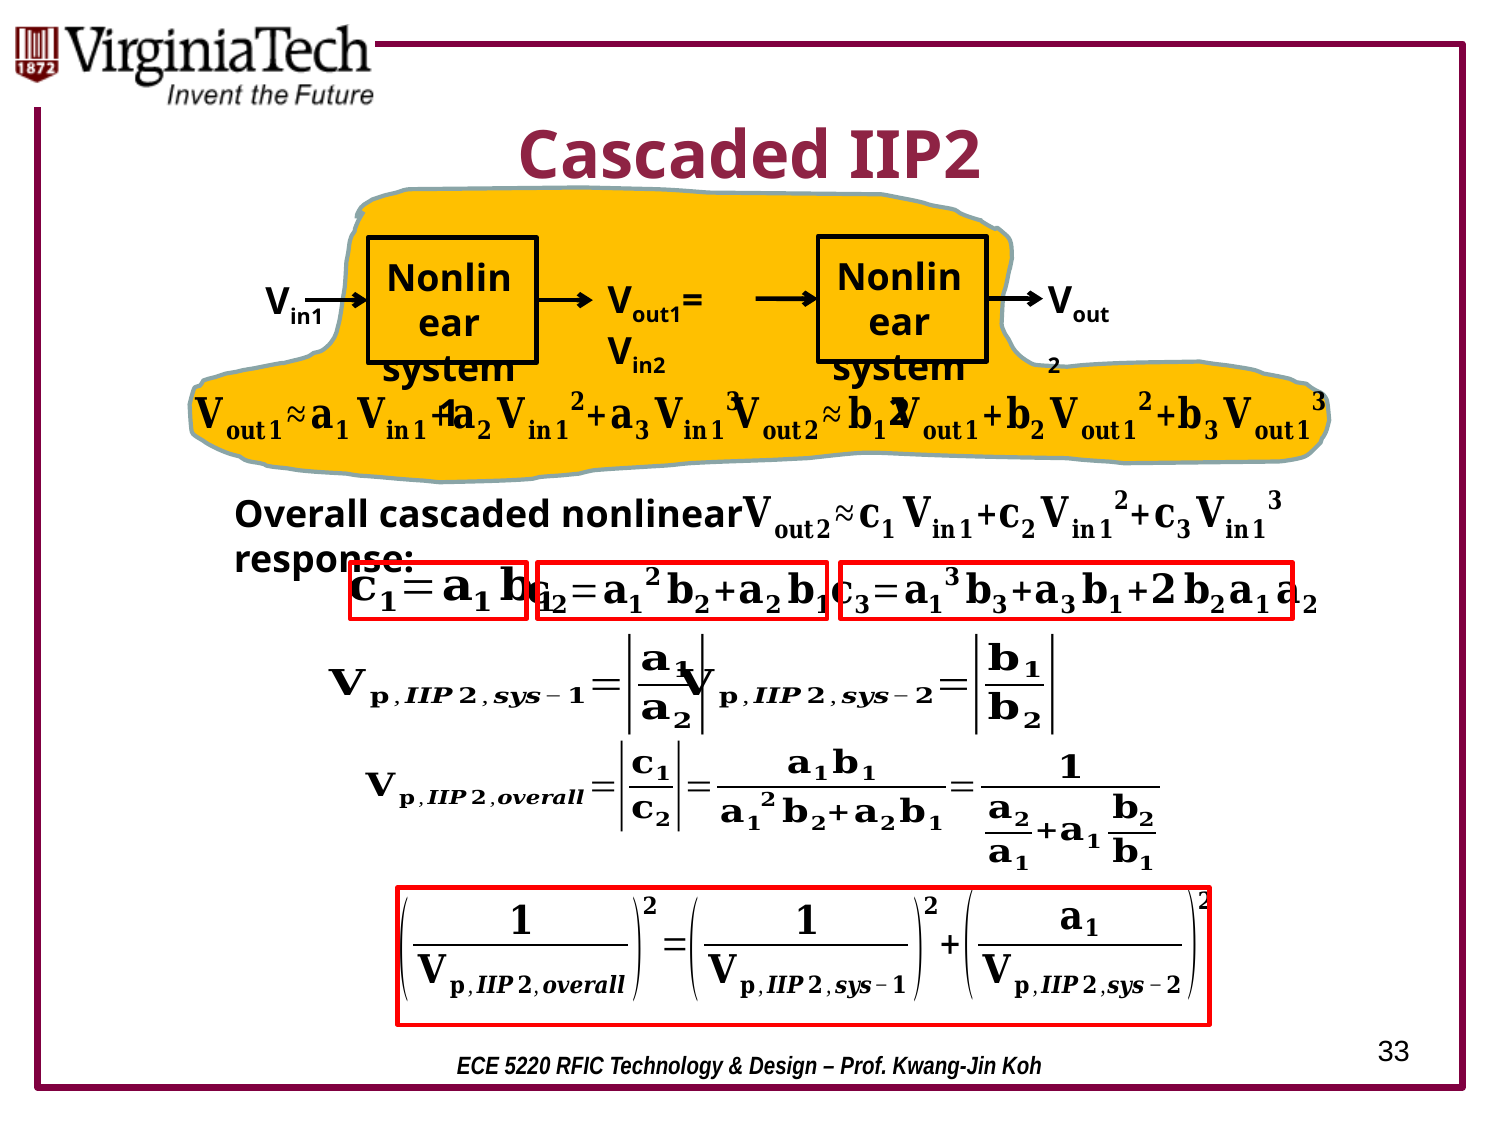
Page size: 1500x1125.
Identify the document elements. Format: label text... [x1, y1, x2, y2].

text_box [535, 560, 829, 621]
text_box [340, 213, 1015, 298]
text_box [187, 307, 1332, 482]
title Cascaded IIP2 [75, 104, 1425, 213]
text_box [838, 560, 1295, 621]
text_box [816, 234, 989, 296]
text_box Vin1 [250, 269, 339, 387]
text_box [366, 236, 539, 298]
text_box Nonlinear system 2 [811, 245, 987, 441]
text_box Overall cascaded nonlinear response: [219, 482, 792, 588]
text_box [395, 885, 1212, 1027]
slide_number 33 [1074, 1024, 1425, 1103]
text_box [348, 560, 529, 621]
picture [15, 24, 375, 107]
text_box Nonlinear system 1 [361, 247, 537, 442]
text_box Vout1= Vin2 [592, 268, 773, 386]
text_box Vout2 [1033, 268, 1131, 386]
